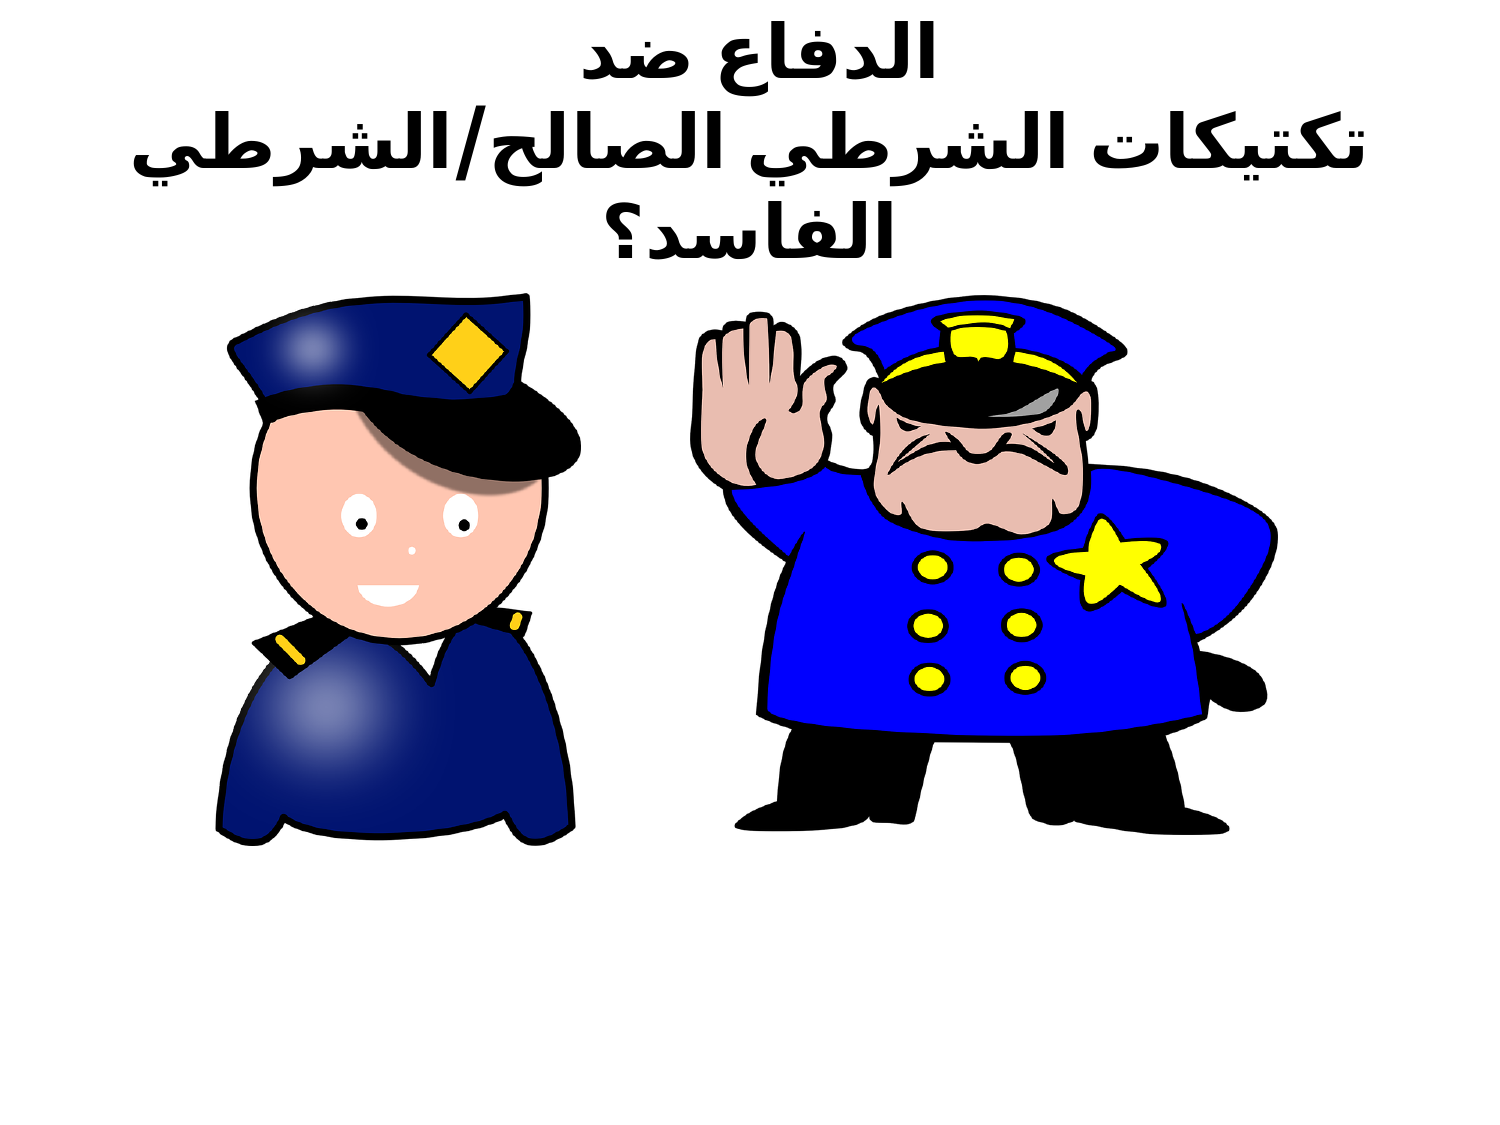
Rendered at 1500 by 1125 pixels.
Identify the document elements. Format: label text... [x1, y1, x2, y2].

picture [690, 295, 1278, 835]
picture [194, 284, 581, 847]
title الدفاع ضد تكتيكات الشرطي الصالح/الشرطي الفاسد؟ [75, 45, 1425, 233]
